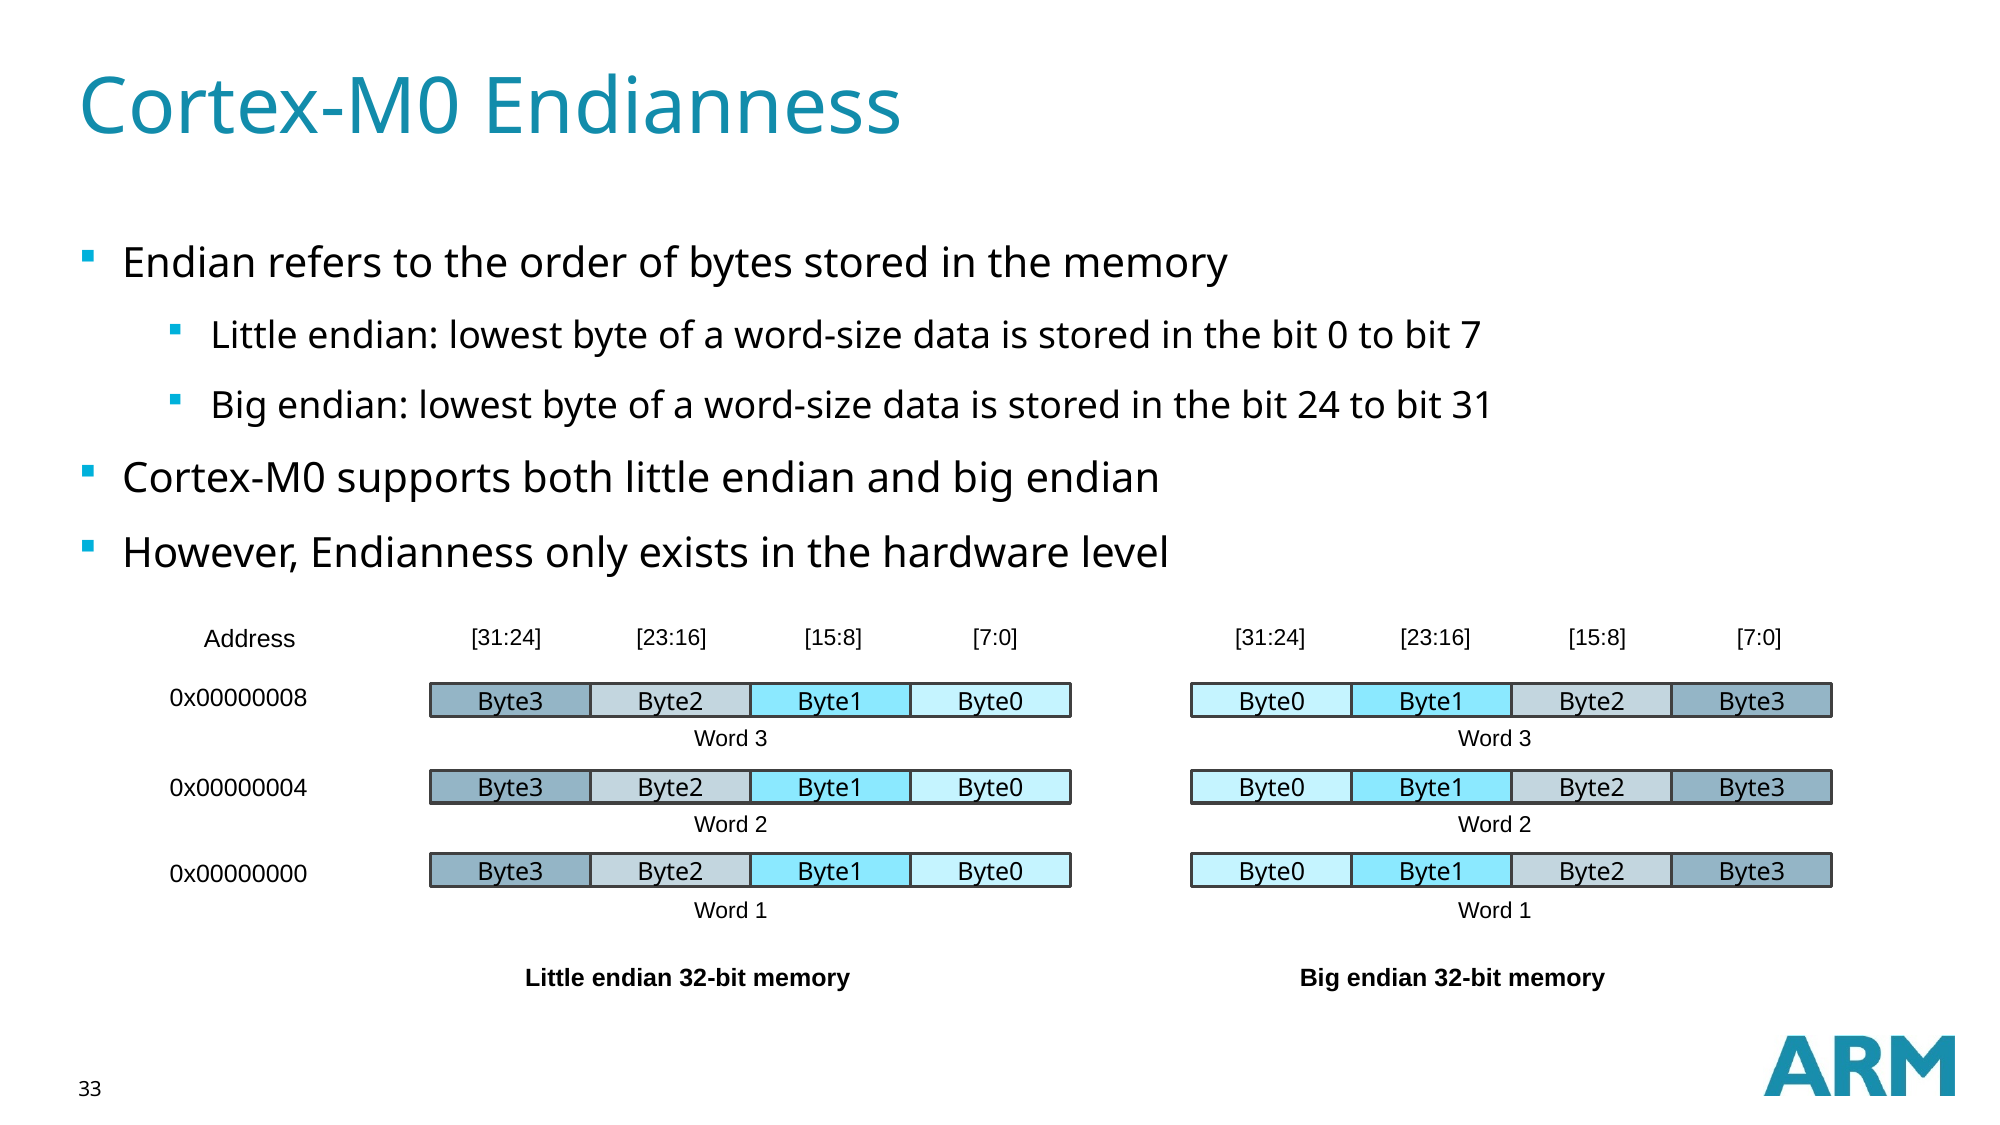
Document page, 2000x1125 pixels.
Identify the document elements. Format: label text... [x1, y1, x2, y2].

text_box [147, 614, 1865, 1001]
title Cortex-M0 Endianness [78, 55, 1910, 150]
list Endian refers to the order of bytes stored in the memory Little endian: lowest byte of a word-size data is stored in the bit 0 to bit 7 Big endian: lowest byte of a word-size data is stored in the bit 24 to bit 31 Cortex-M0 supports both little endian and big endian However, Endianness only exists in the hardware level [78, 236, 1909, 588]
picture [1763, 1035, 1955, 1096]
